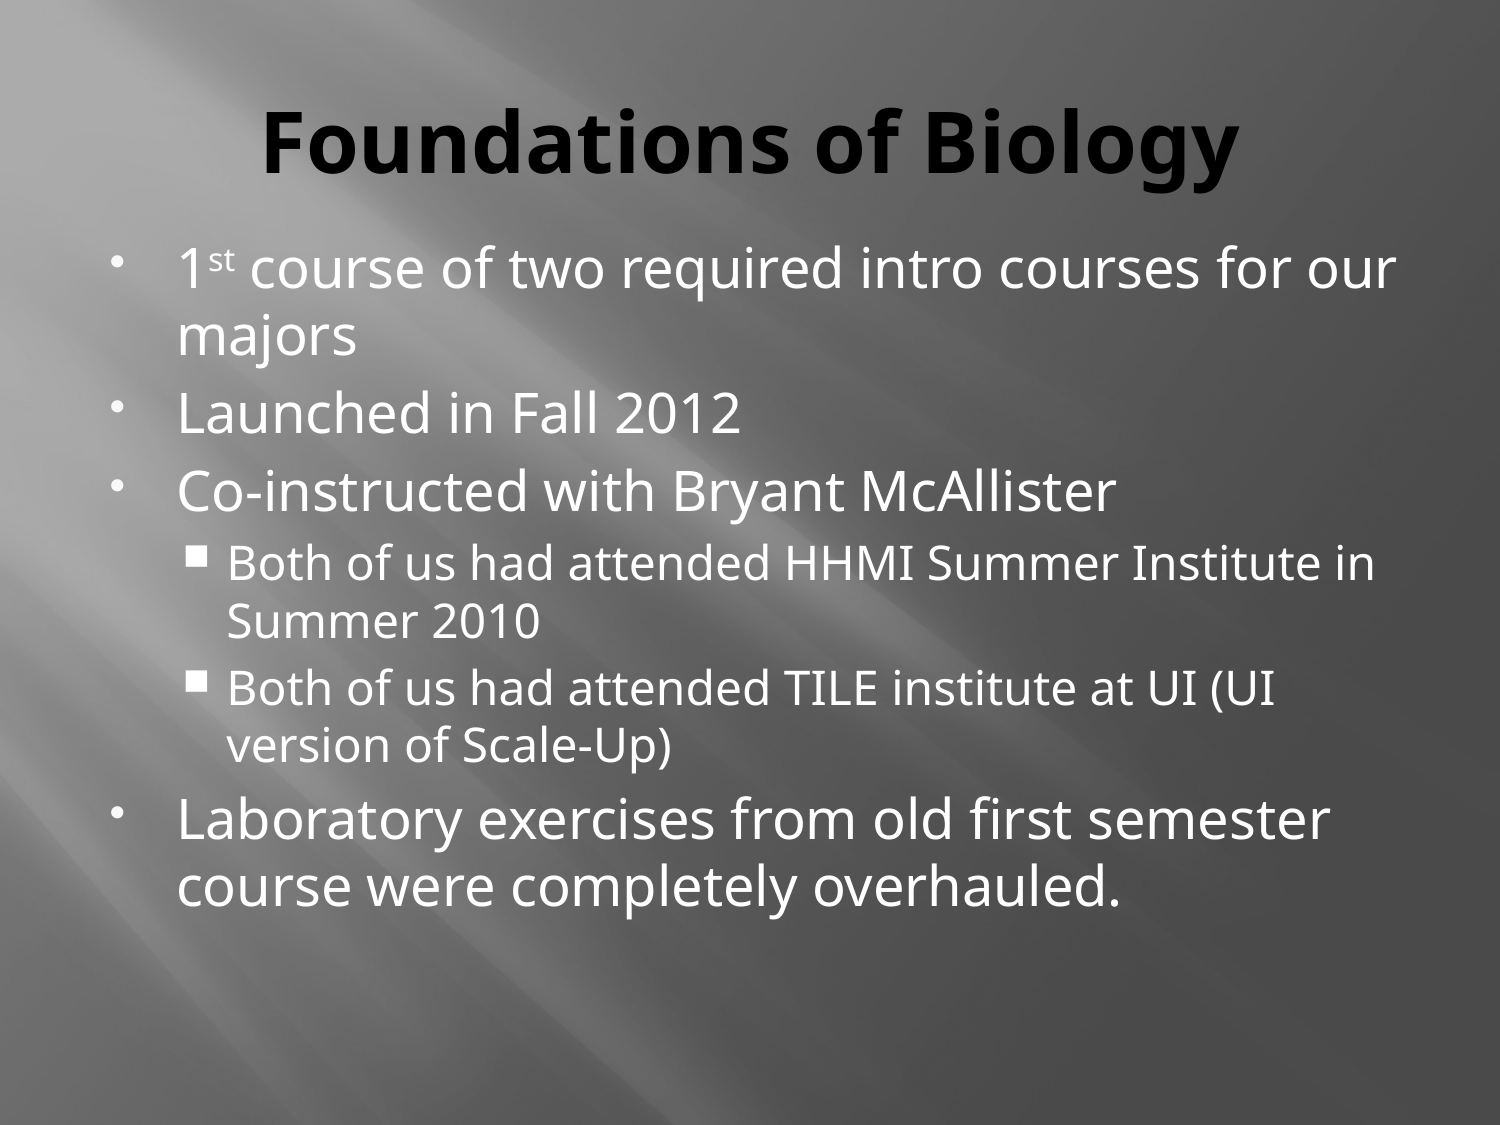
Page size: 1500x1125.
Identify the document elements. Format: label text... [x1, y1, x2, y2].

list 1st course of two required intro courses for our majors Launched in Fall 2012 Co-instructed with Bryant McAllister Both of us had attended HHMI Summer Institute in Summer 2010 Both of us had attended TILE institute at UI (UI version of Scale-Up) Laboratory exercises from old first semester course were completely overhauled. [75, 224, 1425, 998]
title Foundations of Biology [75, 45, 1425, 224]
